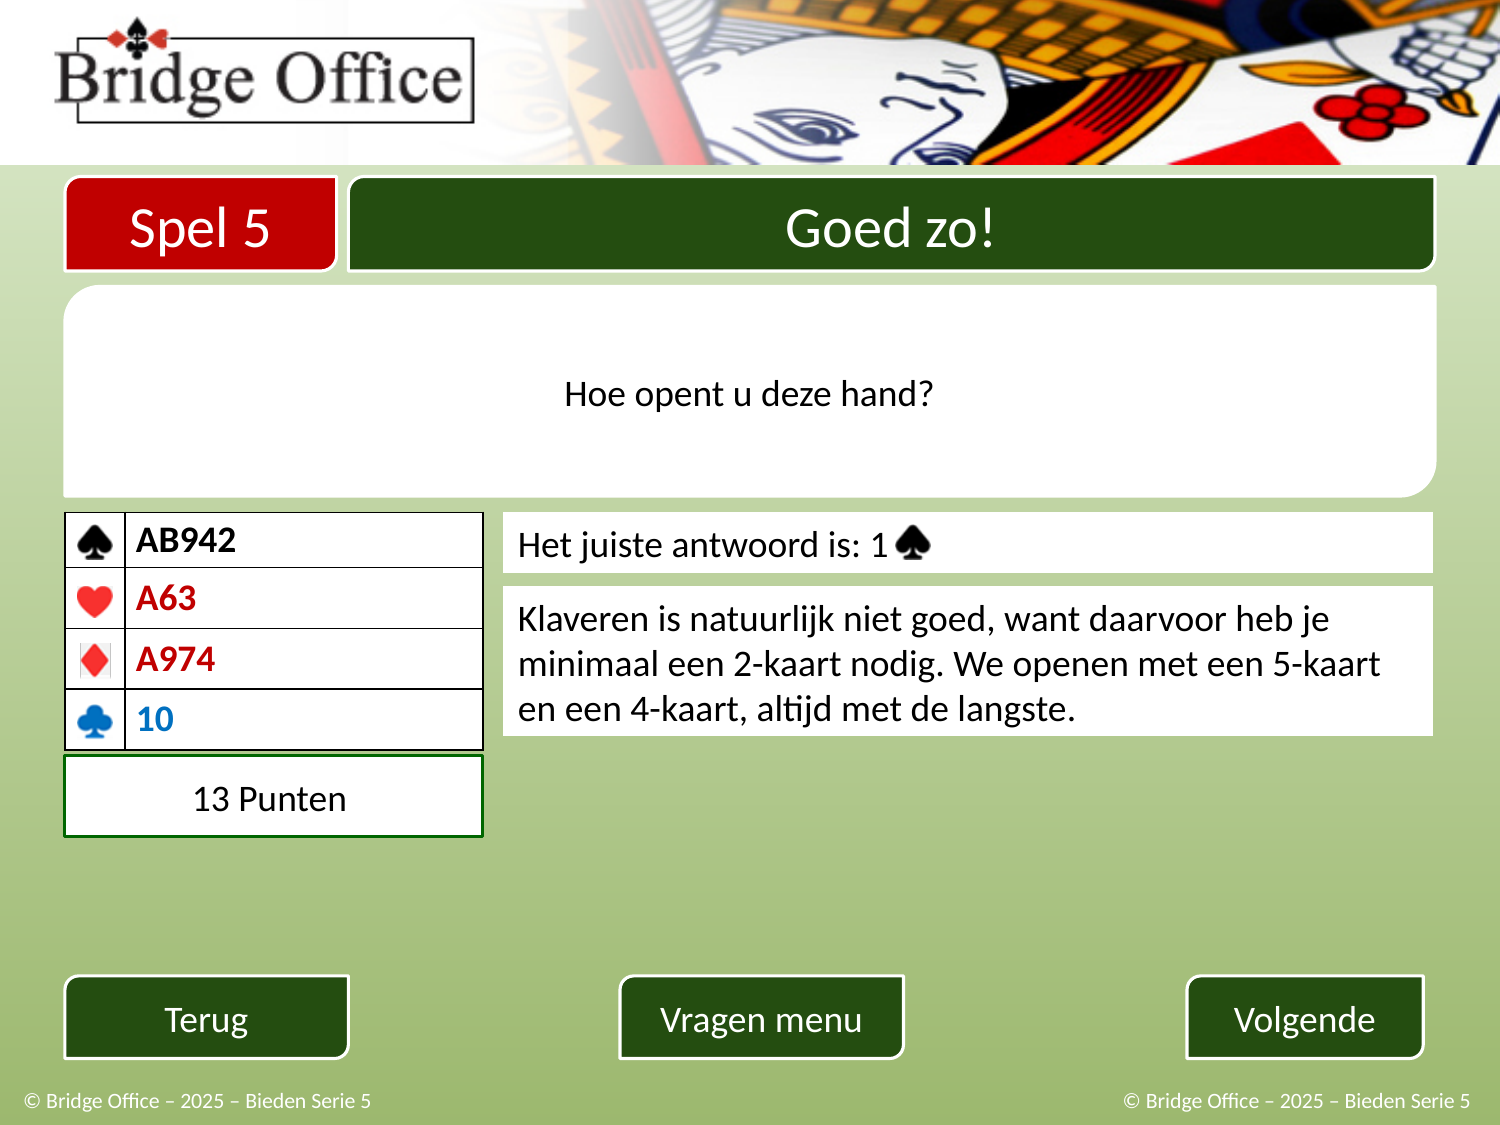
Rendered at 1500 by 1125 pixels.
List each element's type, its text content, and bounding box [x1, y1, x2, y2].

table_header [66, 513, 124, 567]
text_box © Bridge Office – 2025 – Bieden Serie 5 [1107, 1079, 1500, 1121]
text_box Hoe opent u deze hand? [63, 284, 1437, 498]
picture [77, 703, 113, 740]
text_box Spel 5 [63, 179, 339, 273]
table_cell A63 [126, 568, 482, 628]
text_box Vragen menu [618, 974, 906, 1061]
table_cell A974 [126, 629, 482, 688]
table_cell [66, 568, 124, 628]
text_box 13 Punten [63, 754, 484, 838]
picture [77, 585, 113, 618]
picture [0, 0, 1500, 166]
text_box © Bridge Office – 2025 – Bieden Serie 5 [8, 1079, 393, 1121]
table_header AB942 [126, 513, 482, 567]
table_cell 10 [126, 690, 482, 749]
text_box Klaveren is natuurlijk niet goed, want daarvoor heb je minimaal een 2-kaart nodig. We openen met een 5-kaart en een 4-kaart, altijd met de langste. [503, 586, 1433, 736]
table_cell [66, 629, 124, 688]
text_box Volgende [1185, 974, 1425, 1061]
picture [77, 643, 113, 679]
text_box Goed zo! [346, 179, 1437, 273]
picture [895, 524, 932, 561]
picture [77, 524, 113, 561]
text_box Het juiste antwoord is: 1 [503, 512, 1433, 573]
text_box Terug [63, 974, 350, 1061]
table_cell [66, 690, 124, 749]
